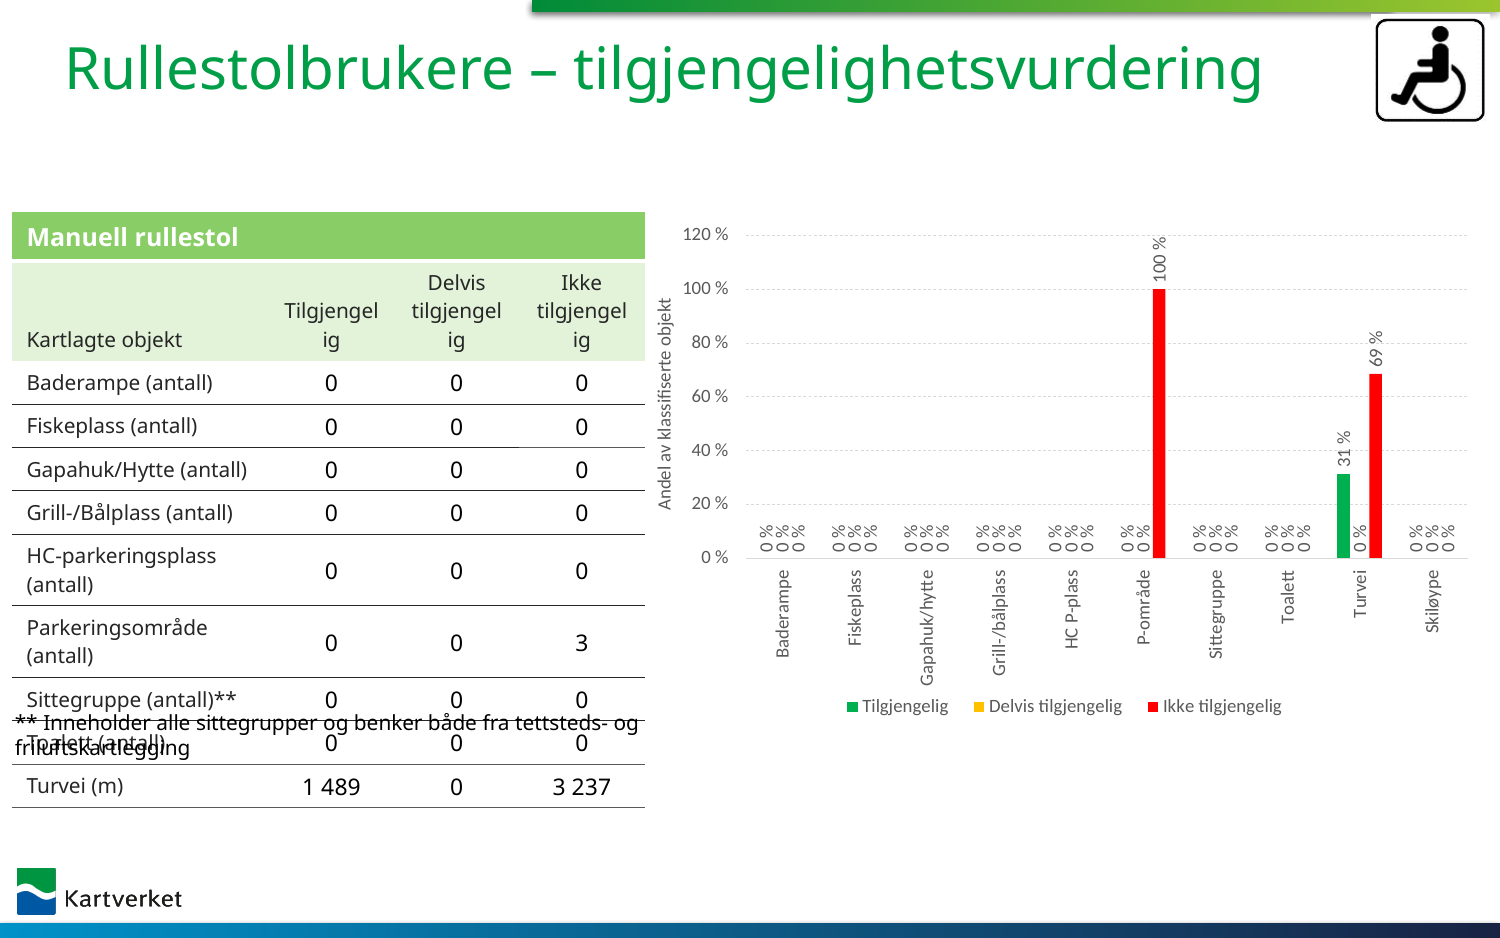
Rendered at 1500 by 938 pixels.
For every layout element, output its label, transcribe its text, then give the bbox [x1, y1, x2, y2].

table_cell 0 [269, 491, 394, 534]
table_cell HC-parkeringsplass (antall) [12, 535, 269, 605]
table_cell 3 237 [519, 768, 645, 807]
table_cell Fiskeplass (antall) [12, 405, 269, 447]
table_cell Grill-/Bålplass (antall) [12, 491, 269, 534]
table_cell Gapahuk/Hytte (antall) [12, 448, 269, 490]
table_cell Tilgjengelig [269, 263, 394, 361]
table_cell 0 [394, 535, 519, 605]
table_cell 0 [519, 535, 638, 605]
table_cell 0 [394, 678, 519, 702]
table_cell 0 [519, 448, 638, 490]
table_cell Kartlagte objekt [12, 263, 269, 361]
table_cell 3 [519, 606, 638, 677]
text_box ** Inneholder alle sittegrupper og benker både fra tettsteds- og friluftskartlegging [0, 702, 745, 768]
table_cell 1 489 [269, 768, 394, 807]
table_cell 0 [269, 535, 394, 605]
table_cell 0 [269, 448, 394, 490]
table_cell 0 [394, 491, 519, 534]
table_cell 0 [519, 405, 638, 447]
table_header Manuell rullestol [12, 212, 645, 259]
table_cell 0 [394, 405, 519, 447]
table_cell Sittegruppe (antall)** [12, 678, 269, 702]
table_cell 0 [519, 361, 638, 404]
table_cell 0 [519, 678, 638, 702]
table_cell 0 [394, 606, 519, 677]
table_cell Ikke tilgjengelig [519, 263, 638, 361]
picture [1371, 13, 1491, 127]
table_cell Turvei (m) [12, 768, 269, 807]
table_cell Parkeringsområde (antall) [12, 606, 269, 677]
table_cell Baderampe (antall) [12, 361, 269, 404]
table_cell 0 [269, 678, 394, 702]
table_cell 0 [269, 606, 394, 677]
text_box Rullestolbrukere – tilgjengelighetsvurdering [49, 12, 1372, 109]
table_cell 0 [519, 491, 638, 534]
table_cell 0 [394, 361, 519, 404]
table_cell 0 [269, 361, 394, 404]
table_cell 0 [394, 448, 519, 490]
table_cell 0 [269, 405, 394, 447]
table_cell Delvis tilgjengelig [394, 263, 519, 361]
table_cell 0 [394, 768, 519, 807]
picture [643, 218, 1480, 728]
